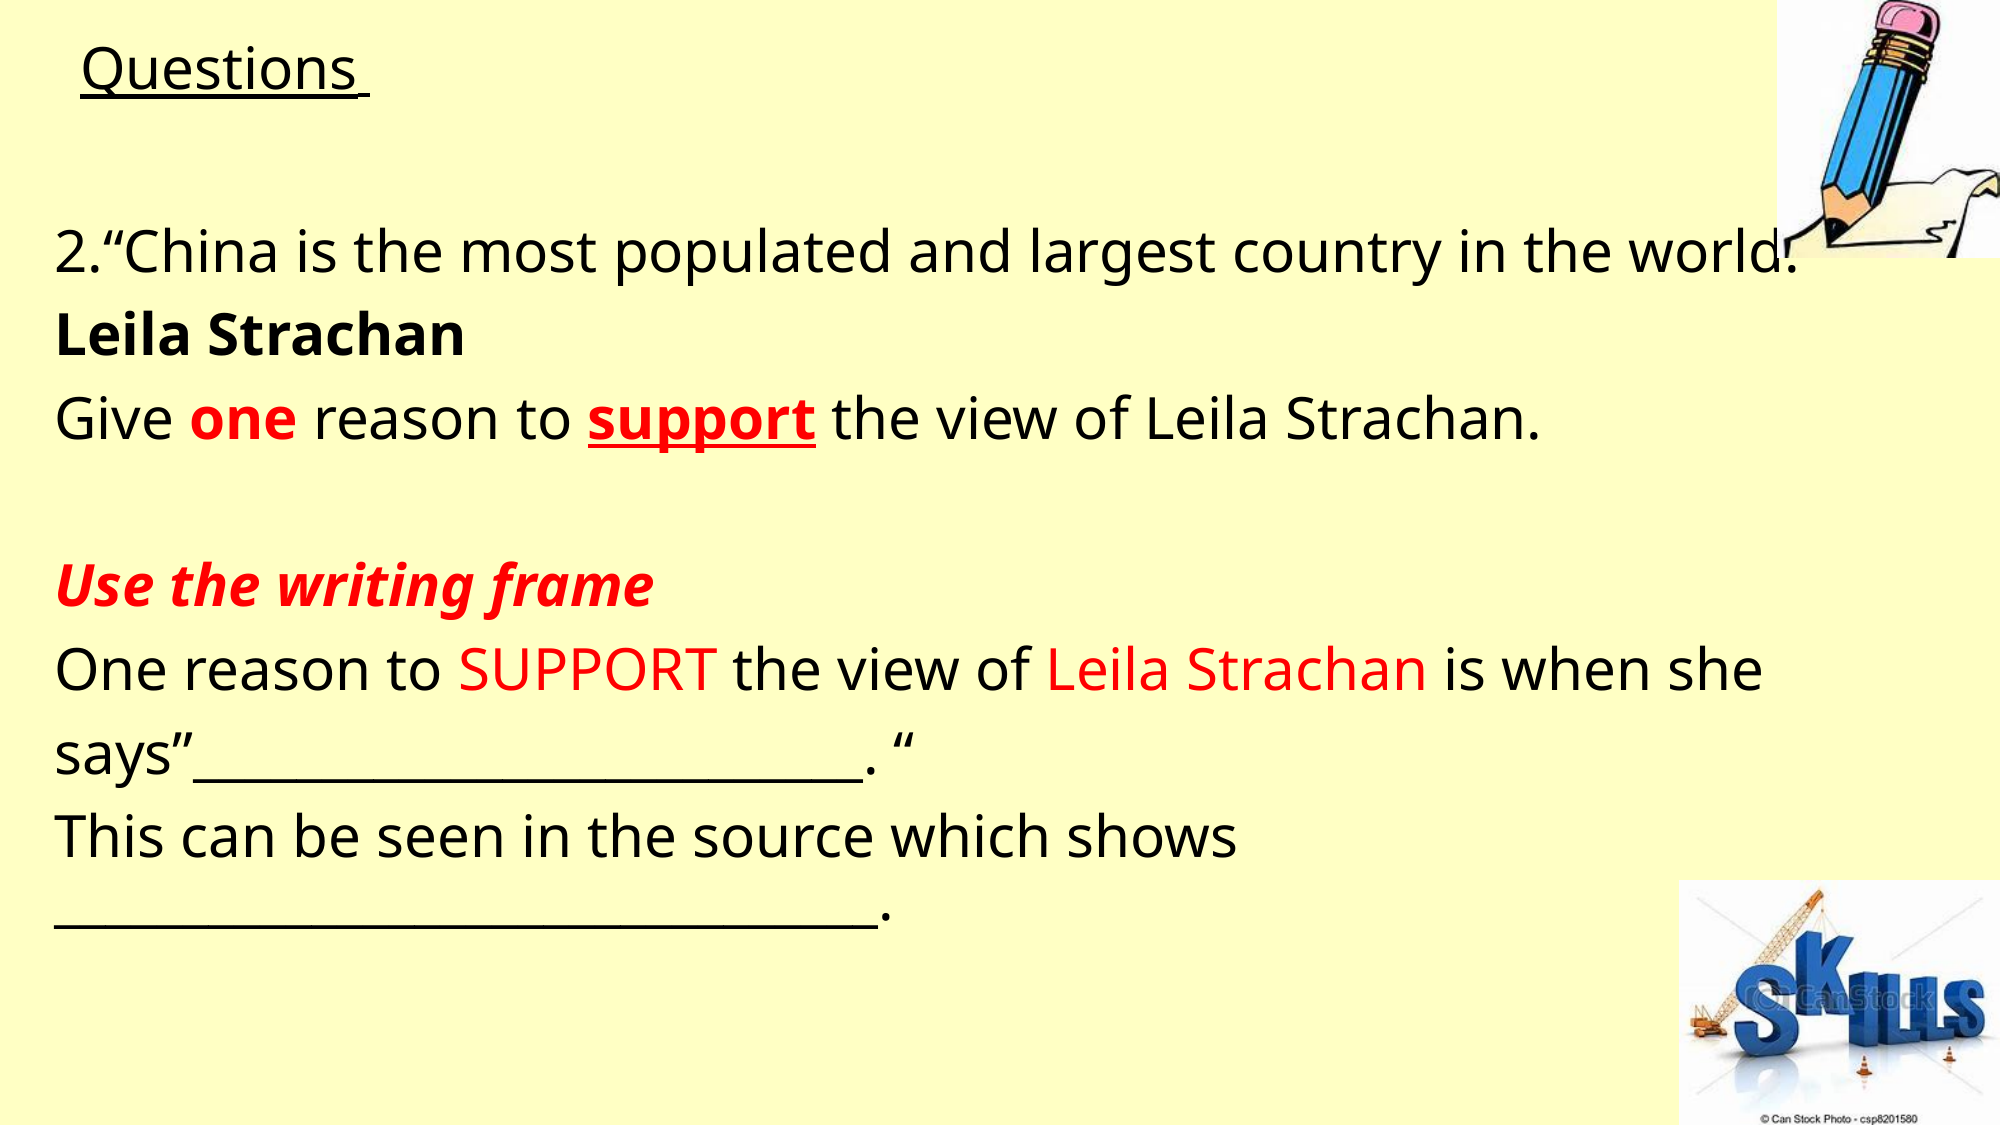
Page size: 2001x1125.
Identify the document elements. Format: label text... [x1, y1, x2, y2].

list 2.“China is the most populated and largest country in the world.” Leila Strachan Give one reason to support the view of Leila Strachan. Use the writing frame One reason to SUPPORT the view of Leila Strachan is when she says”__________________________. “ This can be seen in the source which shows ________________________________. [39, 214, 1910, 1125]
text_box Questions [65, 23, 1361, 109]
picture [1679, 880, 2000, 1125]
picture [1777, 0, 2000, 258]
